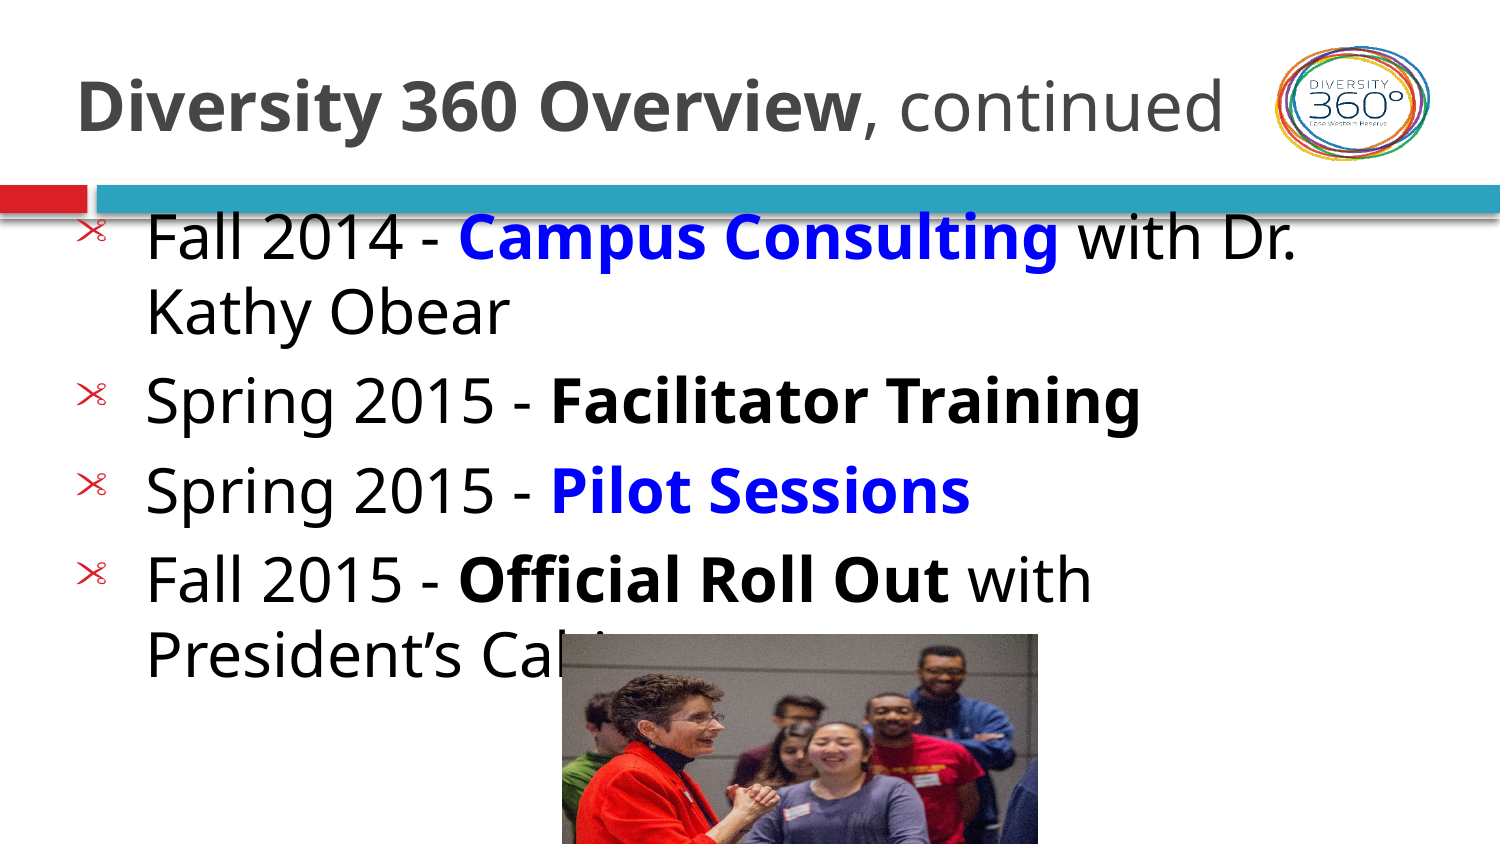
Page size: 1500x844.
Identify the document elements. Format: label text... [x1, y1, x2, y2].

title Diversity 360 Overview, continued [75, 33, 1425, 175]
picture [1274, 46, 1430, 161]
list Fall 2014 - Campus Consulting with Dr. Kathy Obear Spring 2015 - Facilitator Training Spring 2015 - Pilot Sessions Fall 2015 - Official Roll Out with President’s Cabinet [75, 196, 1425, 754]
picture [562, 634, 1038, 844]
